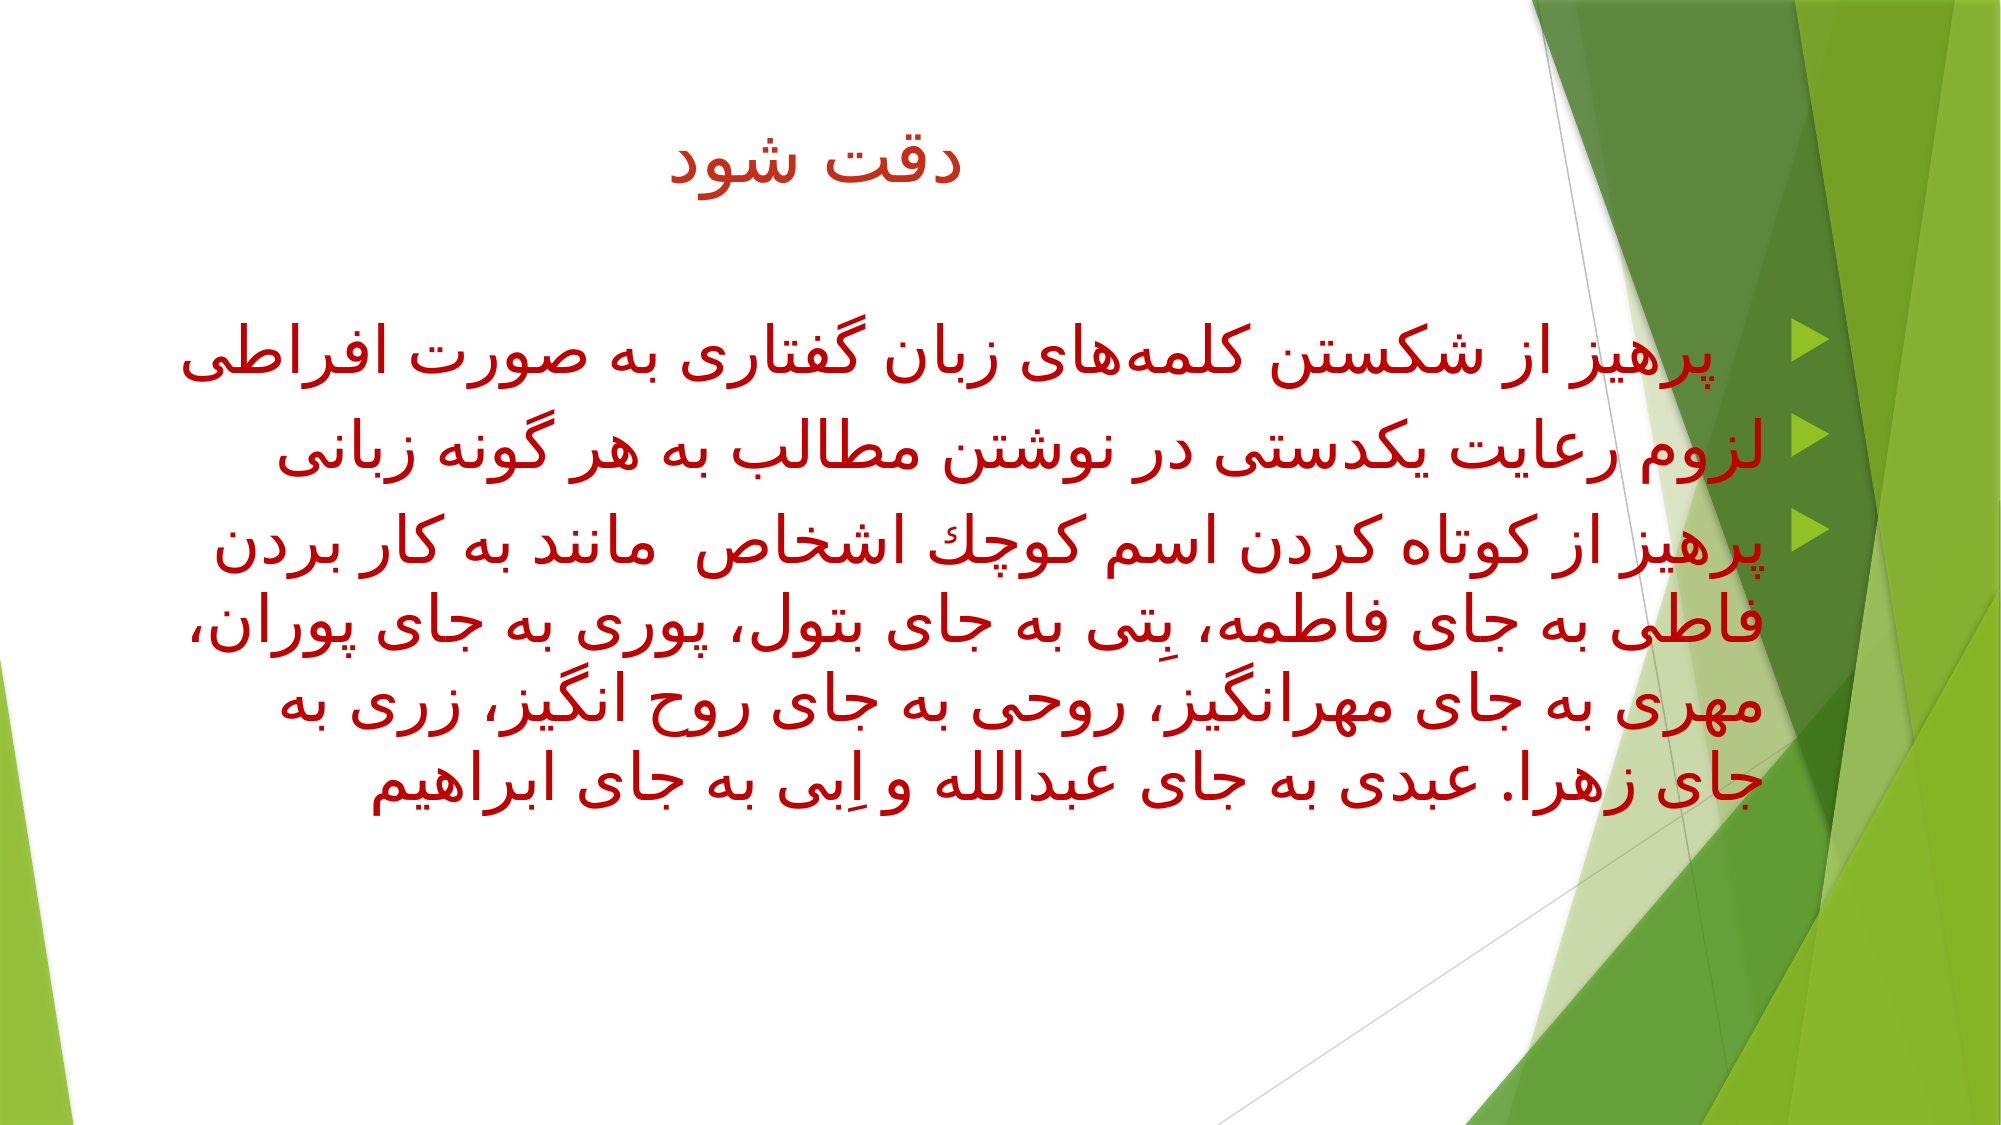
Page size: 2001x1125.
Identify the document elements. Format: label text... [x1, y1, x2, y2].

list پرهیز از شكستن كلمه‌های زبان گفتاری به صورت افراطی لزوم رعایت یکدستی در نوشتن مطالب به هر گونه زبانی پرهیز از کوتاه کردن اسم كوچك اشخاص مانند به كار بردن فاطی به جای فاطمه، بِتی به جای بتول، پوری به جای پوران، مهری به جای مهرانگیز، روحی به جای روح انگیز، زری به جای زهرا. عبدی به جای عبدالله و اِبی به جای ابراهیم [137, 204, 1841, 932]
title دقت شود [111, 99, 1522, 317]
